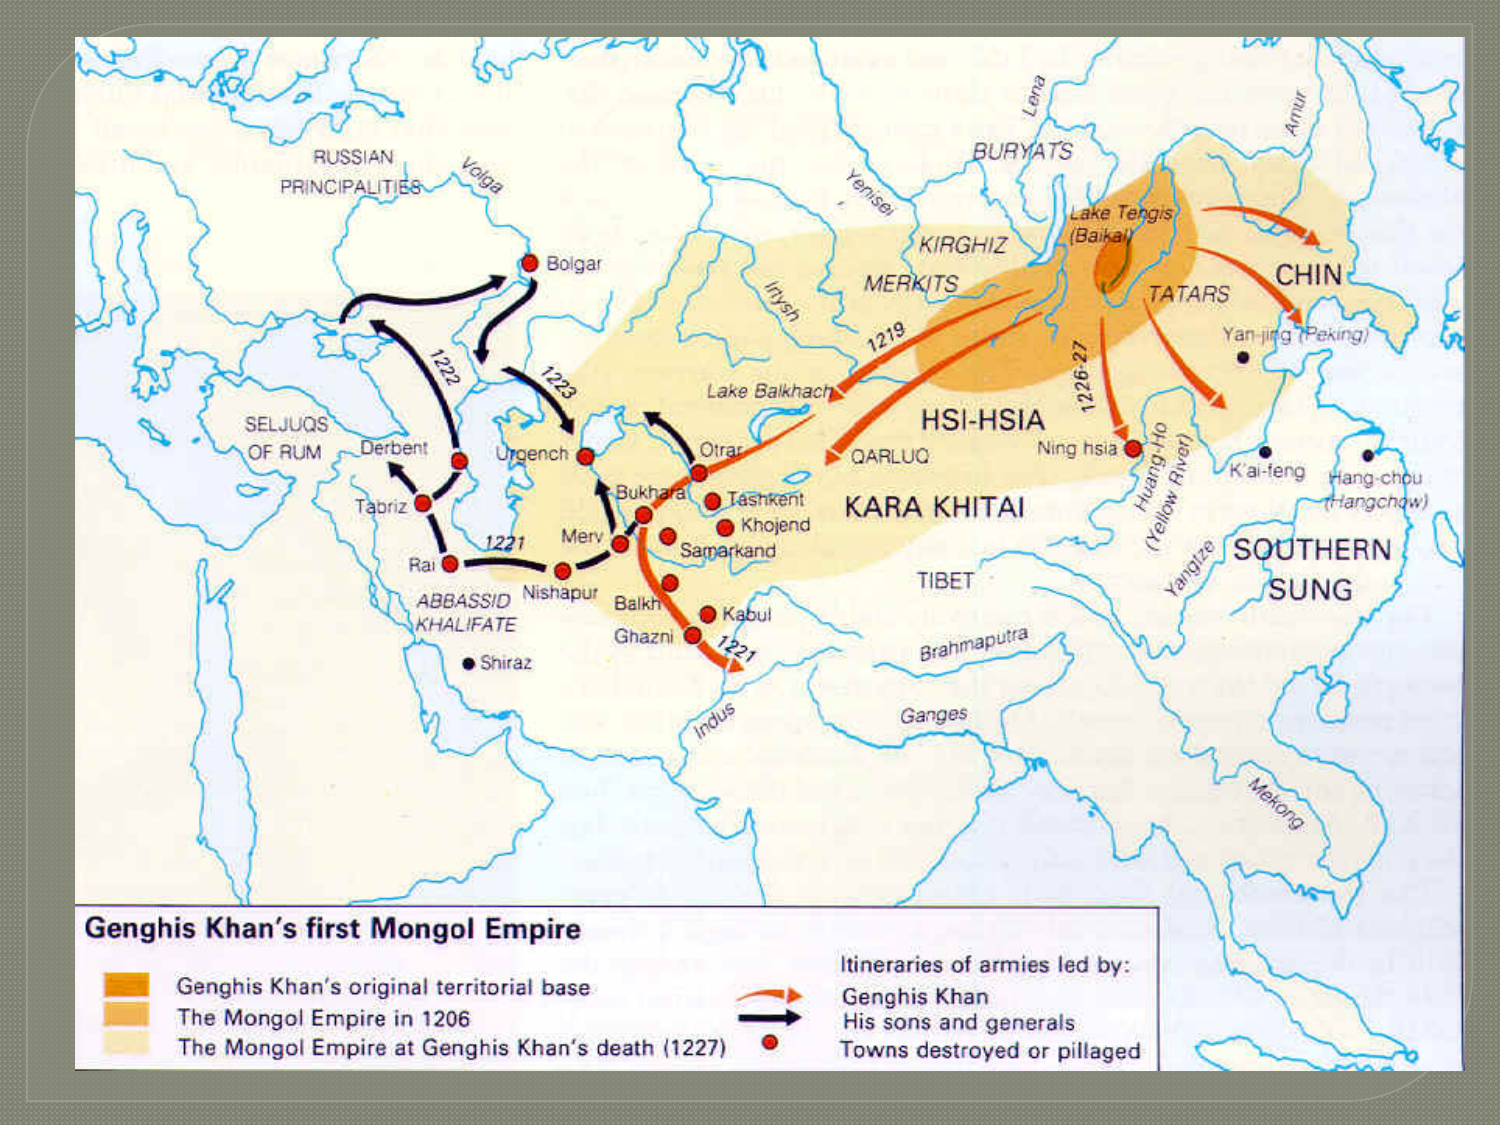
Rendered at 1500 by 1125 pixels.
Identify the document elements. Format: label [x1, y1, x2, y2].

list [74, 37, 1465, 1071]
